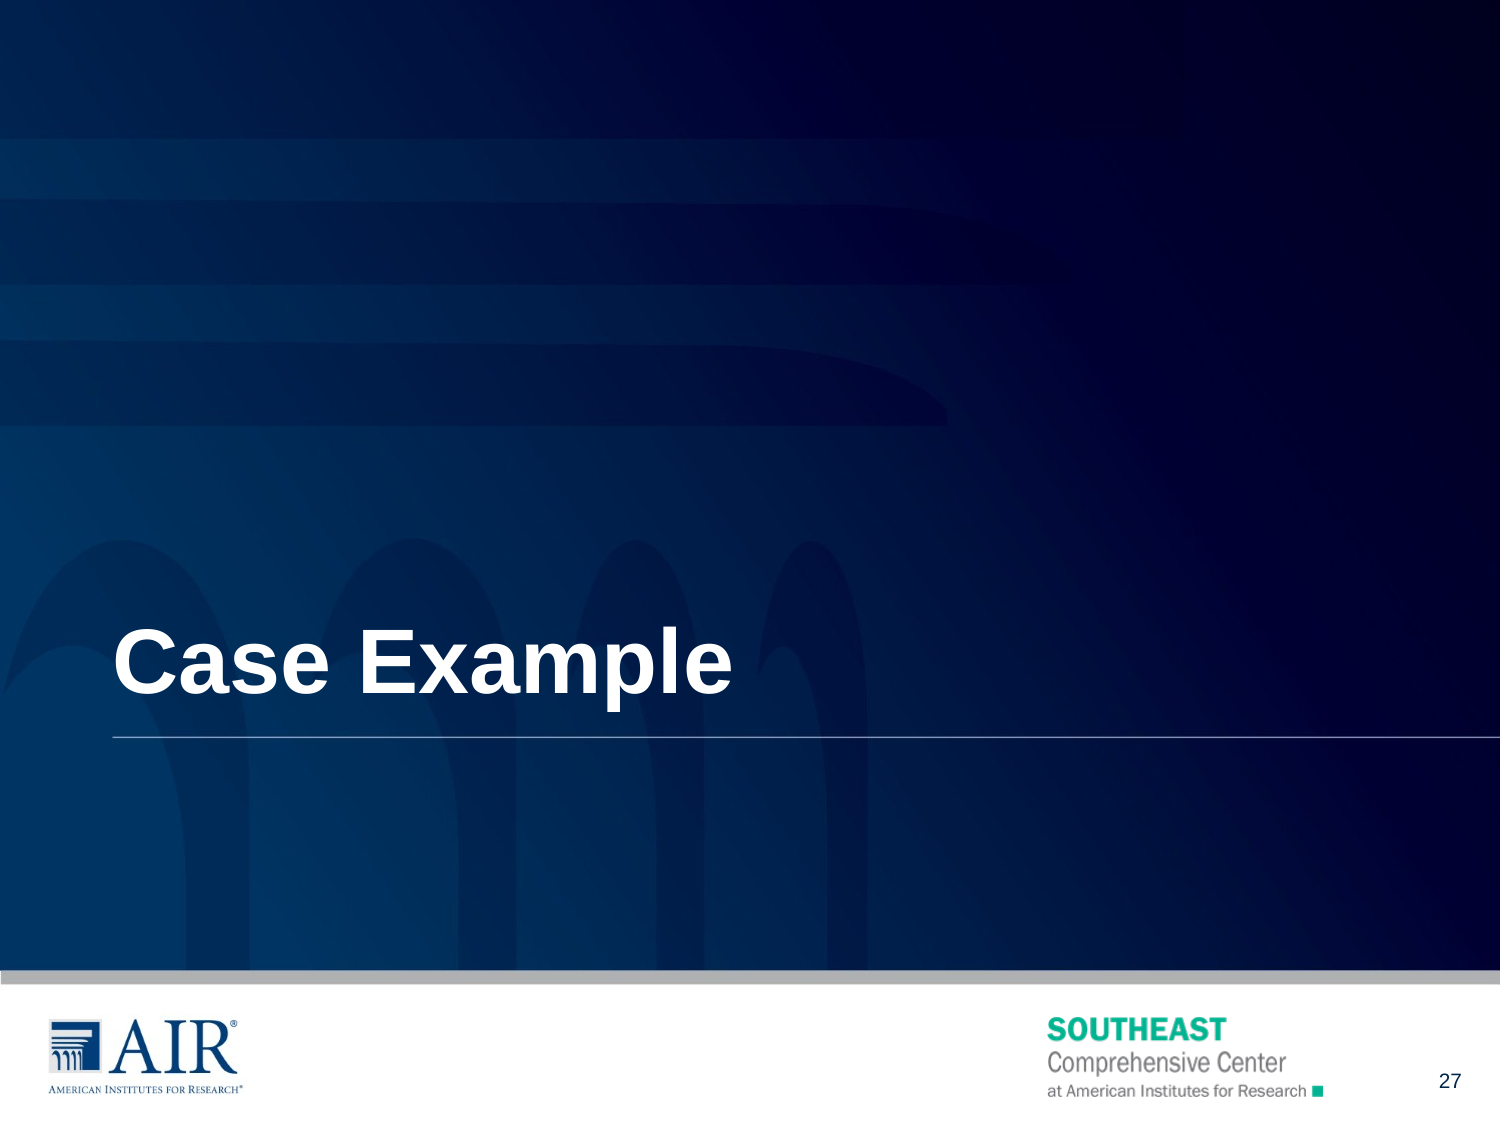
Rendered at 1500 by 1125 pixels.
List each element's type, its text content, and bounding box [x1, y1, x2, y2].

picture [0, 0, 1500, 1125]
title Case Example [112, 593, 1463, 720]
slide_number 27 [1436, 1067, 1462, 1093]
